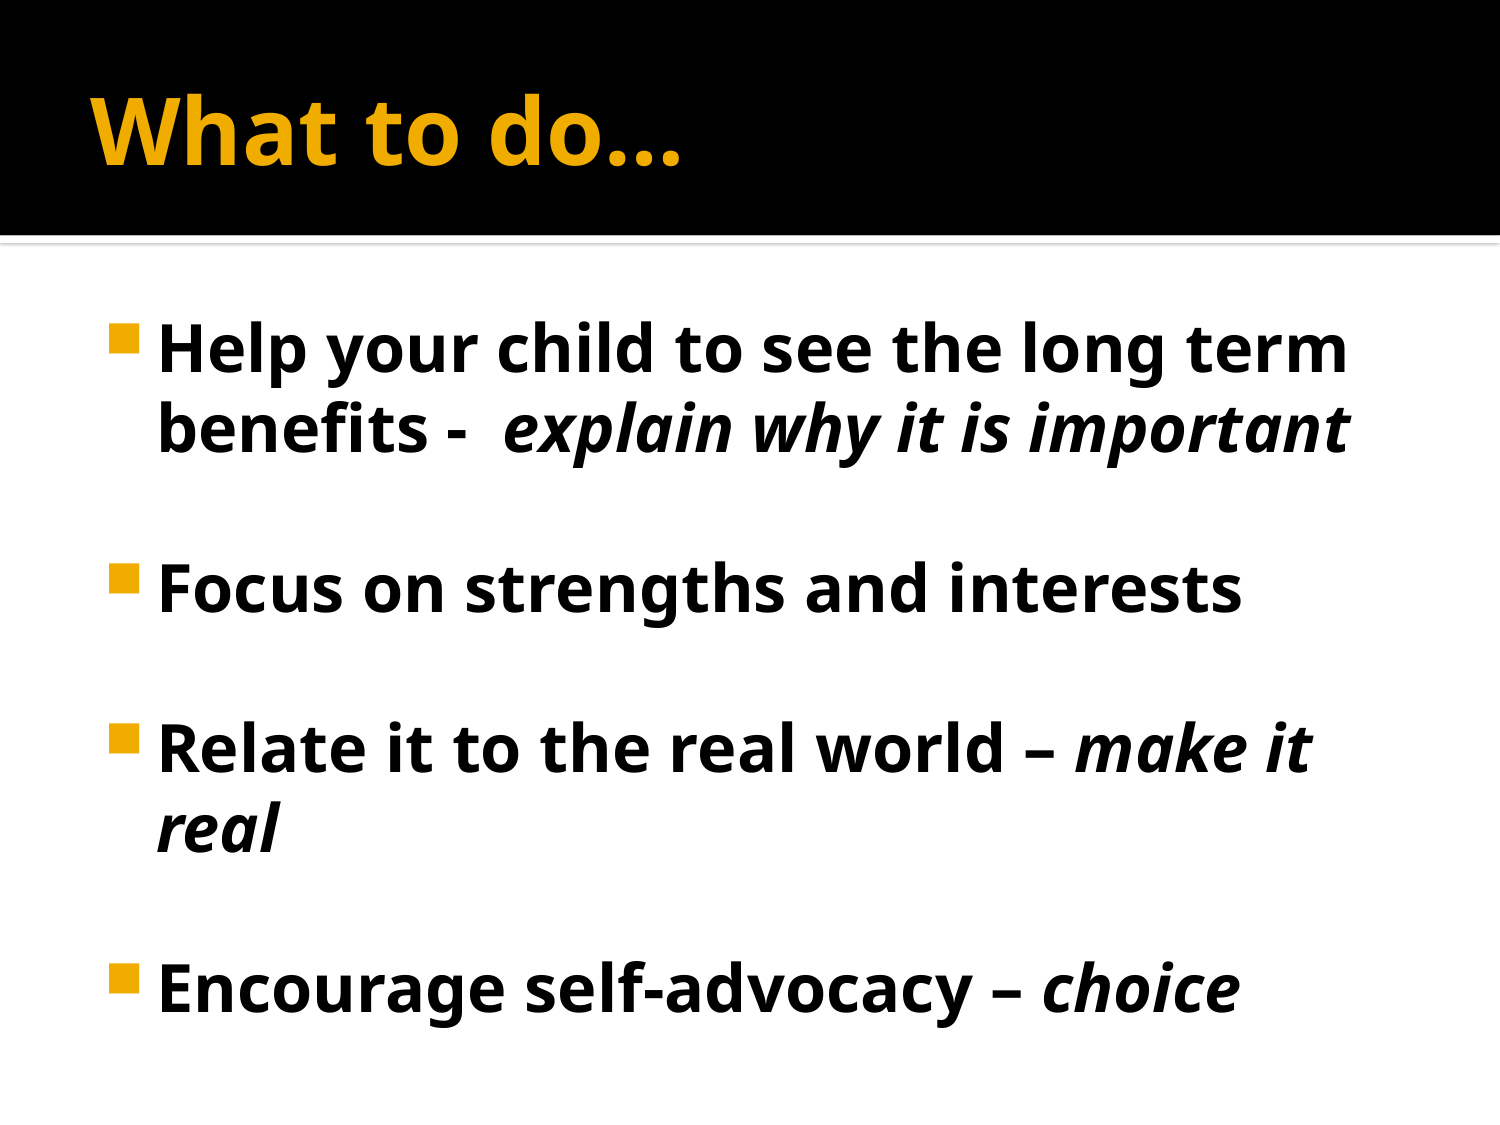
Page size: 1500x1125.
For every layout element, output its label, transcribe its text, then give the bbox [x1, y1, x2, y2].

list Help your child to see the long term benefits - explain why it is important Focus on strengths and interests Relate it to the real world – make it real Encourage self-advocacy – choice [75, 291, 1425, 1050]
title What to do… [75, 25, 1425, 231]
